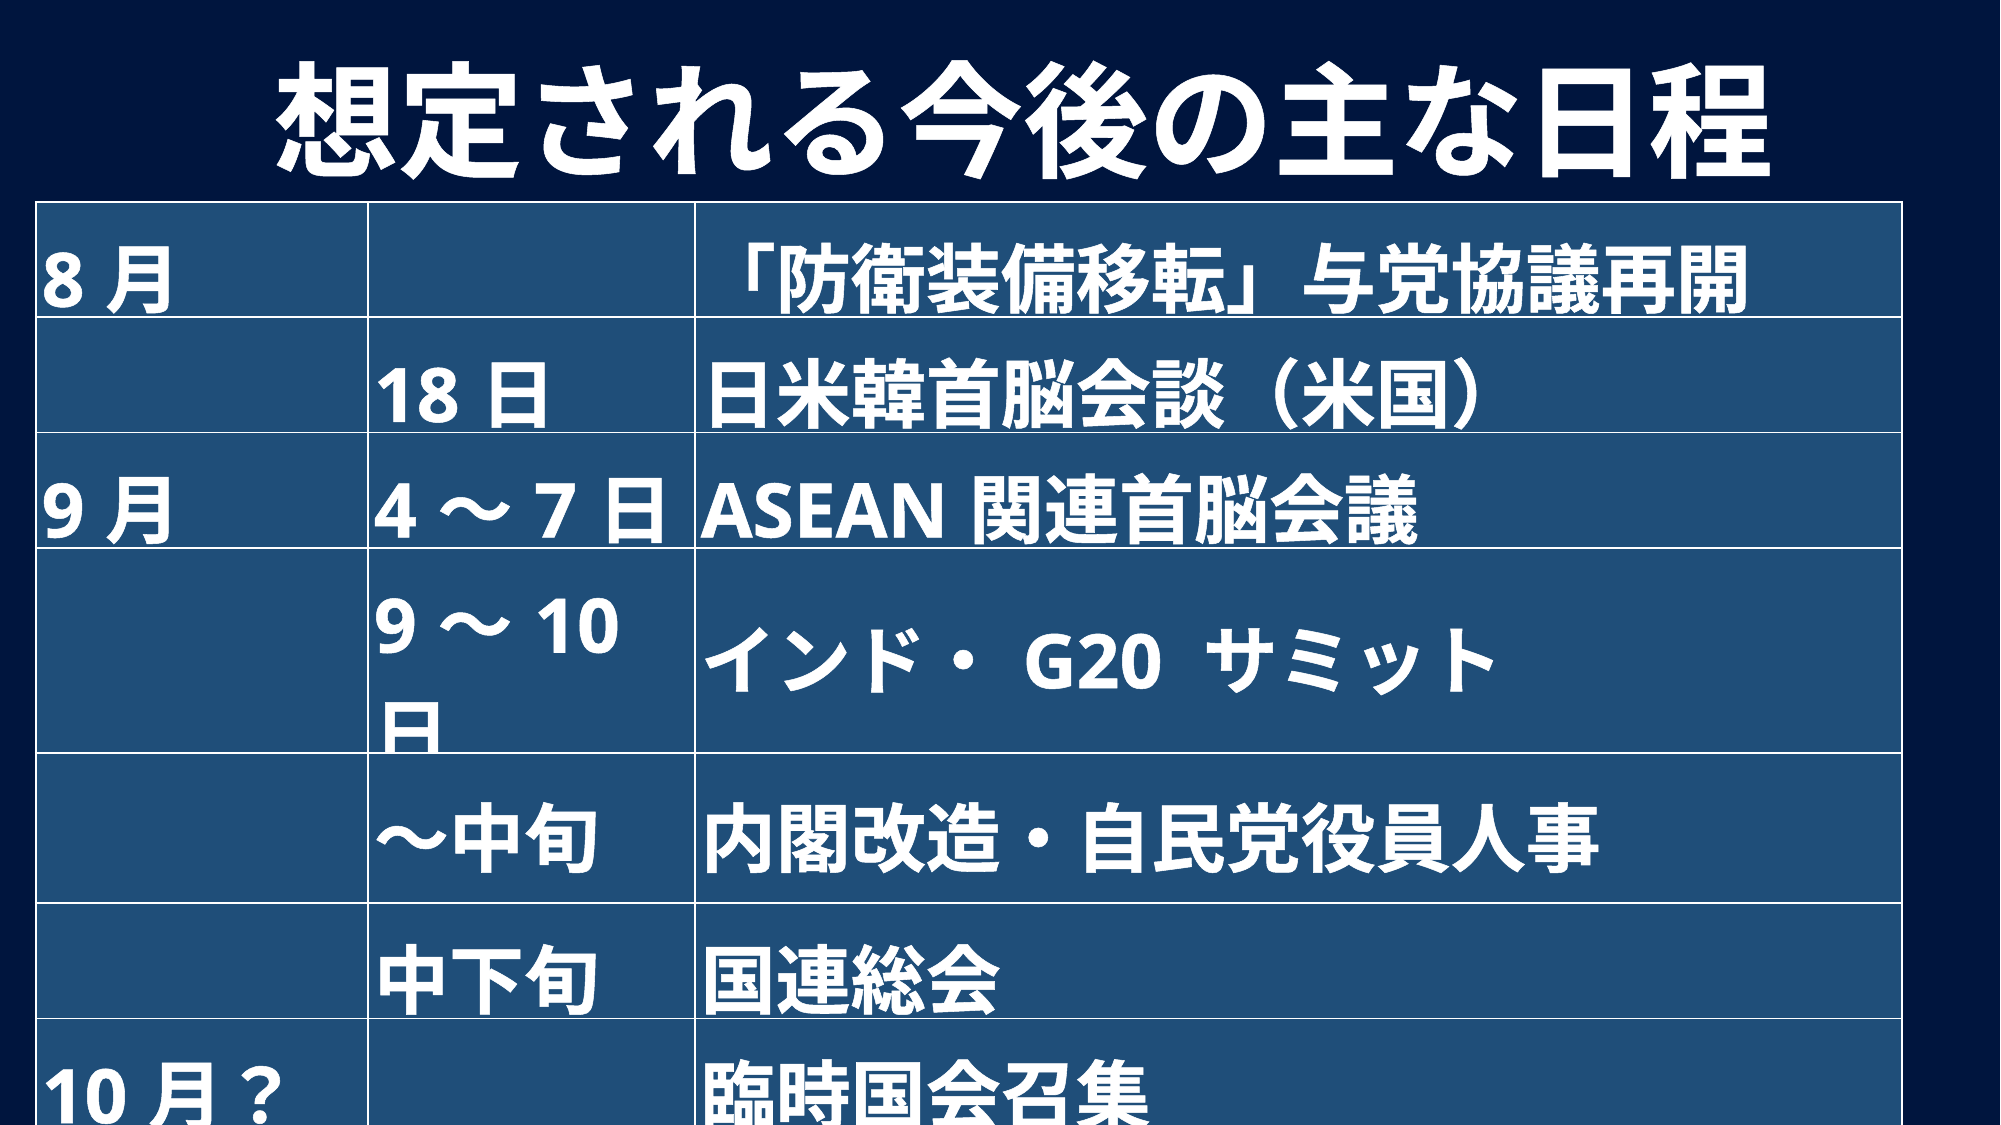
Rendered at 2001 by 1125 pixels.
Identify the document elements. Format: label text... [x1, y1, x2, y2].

table_cell [369, 1019, 694, 1125]
table_cell [37, 318, 367, 432]
table_header 8月 [37, 203, 367, 316]
table_cell [37, 549, 367, 752]
table_cell ASEAN関連首脳会議 [696, 433, 1901, 547]
table_cell 臨時国会召集 [696, 1019, 1901, 1125]
table_cell 日米韓首脳会談（米国） [696, 318, 1901, 432]
table_cell 10月？ [37, 1019, 367, 1125]
table_cell 9月 [37, 433, 367, 547]
table_cell ～中旬 [369, 754, 694, 902]
table_cell 9～10日 [369, 549, 694, 752]
table_cell インド・G20 サミット [696, 549, 1901, 752]
text_box 想定される今後の主な日程 [258, 18, 1788, 200]
table_cell 中下旬 [369, 904, 694, 1018]
table_cell 18日 [369, 318, 694, 432]
table_cell 4～7日 [369, 433, 694, 547]
table_cell 内閣改造・自民党役員人事 [696, 754, 1901, 902]
table_cell [37, 754, 367, 902]
table_cell [37, 904, 367, 1018]
table_header 「防衛装備移転」与党協議再開 [696, 203, 1901, 316]
table_header [369, 203, 694, 316]
table_cell 国連総会 [696, 904, 1901, 1018]
